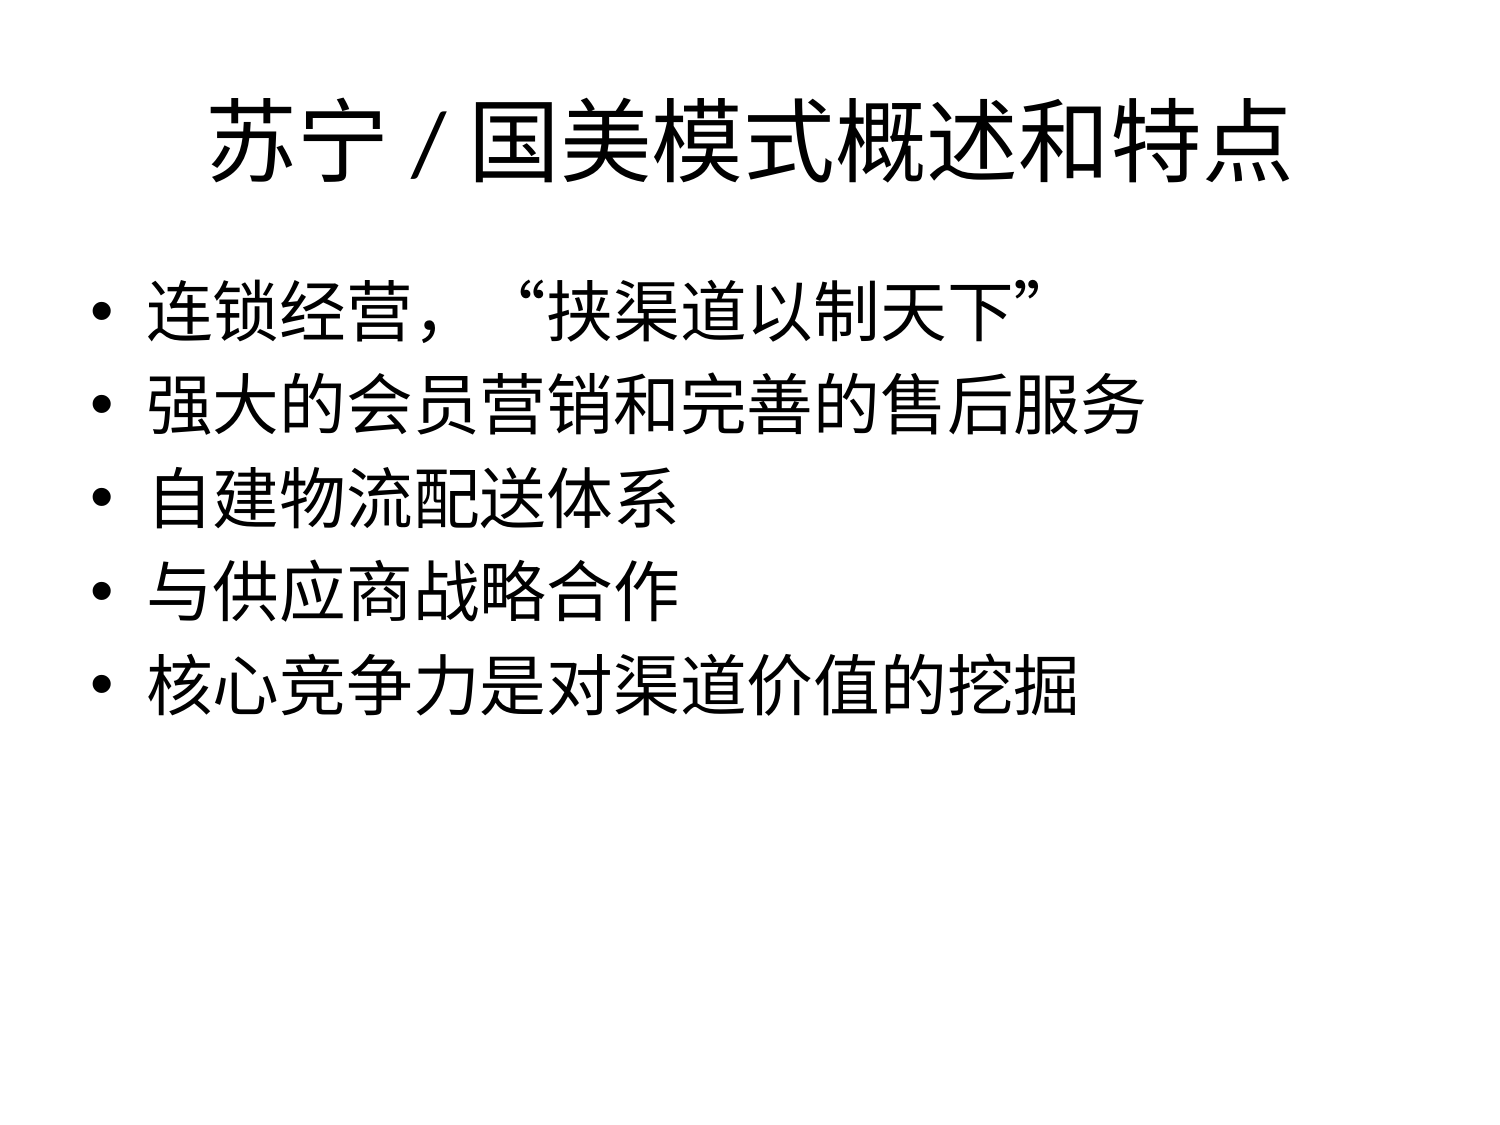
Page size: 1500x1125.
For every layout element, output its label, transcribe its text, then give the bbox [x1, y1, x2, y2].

list 连锁经营，“挟渠道以制天下” 强大的会员营销和完善的售后服务 自建物流配送体系 与供应商战略合作 核心竞争力是对渠道价值的挖掘 [75, 262, 1425, 1005]
title 苏宁/国美模式概述和特点 [75, 45, 1425, 233]
